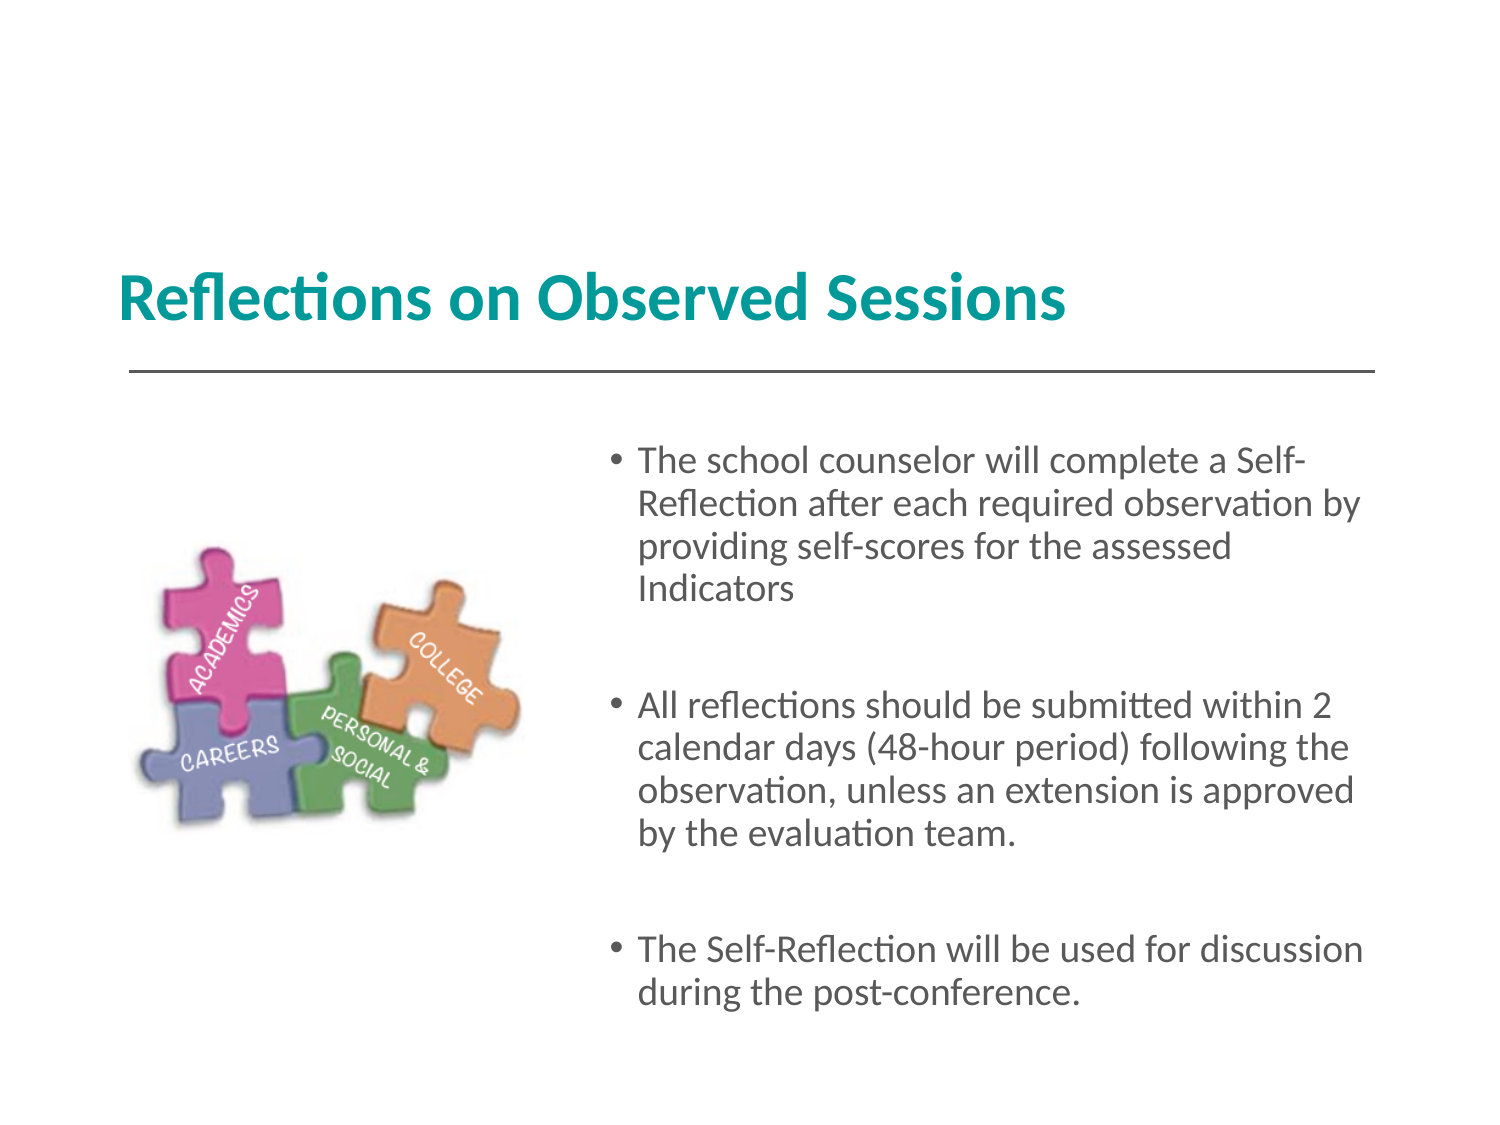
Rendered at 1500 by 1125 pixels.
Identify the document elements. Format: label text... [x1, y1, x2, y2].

picture [128, 540, 525, 835]
list The school counselor will complete a Self-Reflection after each required observation by providing self-scores for the assessed Indicators All reflections should be submitted within 2 calendar days (48-hour period) following the observation, unless an extension is approved by the evaluation team. The Self-Reflection will be used for discussion during the post-conference. [609, 440, 1383, 1102]
title Reflections on Observed Sessions [118, 160, 1421, 335]
